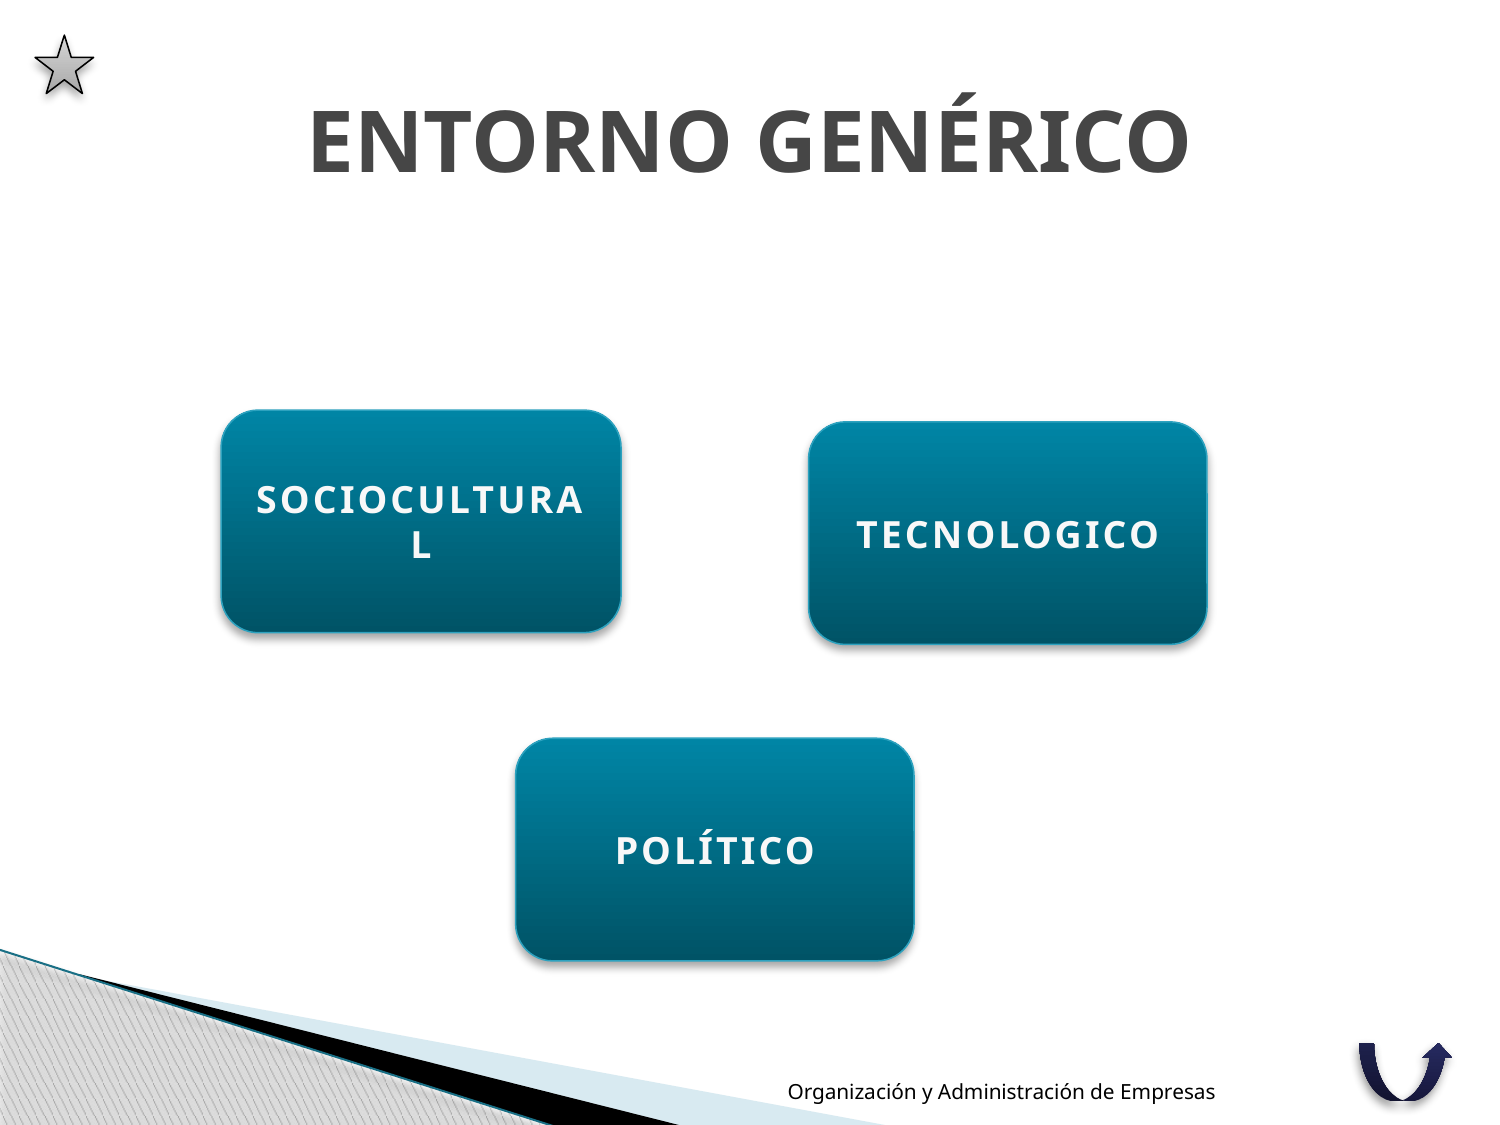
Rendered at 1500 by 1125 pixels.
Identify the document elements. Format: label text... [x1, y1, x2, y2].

text_box POLÍTICO [514, 737, 915, 962]
text_box TECNOLOGICO [807, 421, 1208, 646]
text_box [34, 34, 95, 95]
footer Organización y Administración de Empresas [718, 1051, 1231, 1112]
text_box SOCIOCULTURAL [220, 409, 622, 634]
text_box [1359, 1042, 1452, 1102]
title ENTORNO GENÉRICO [75, 45, 1425, 233]
